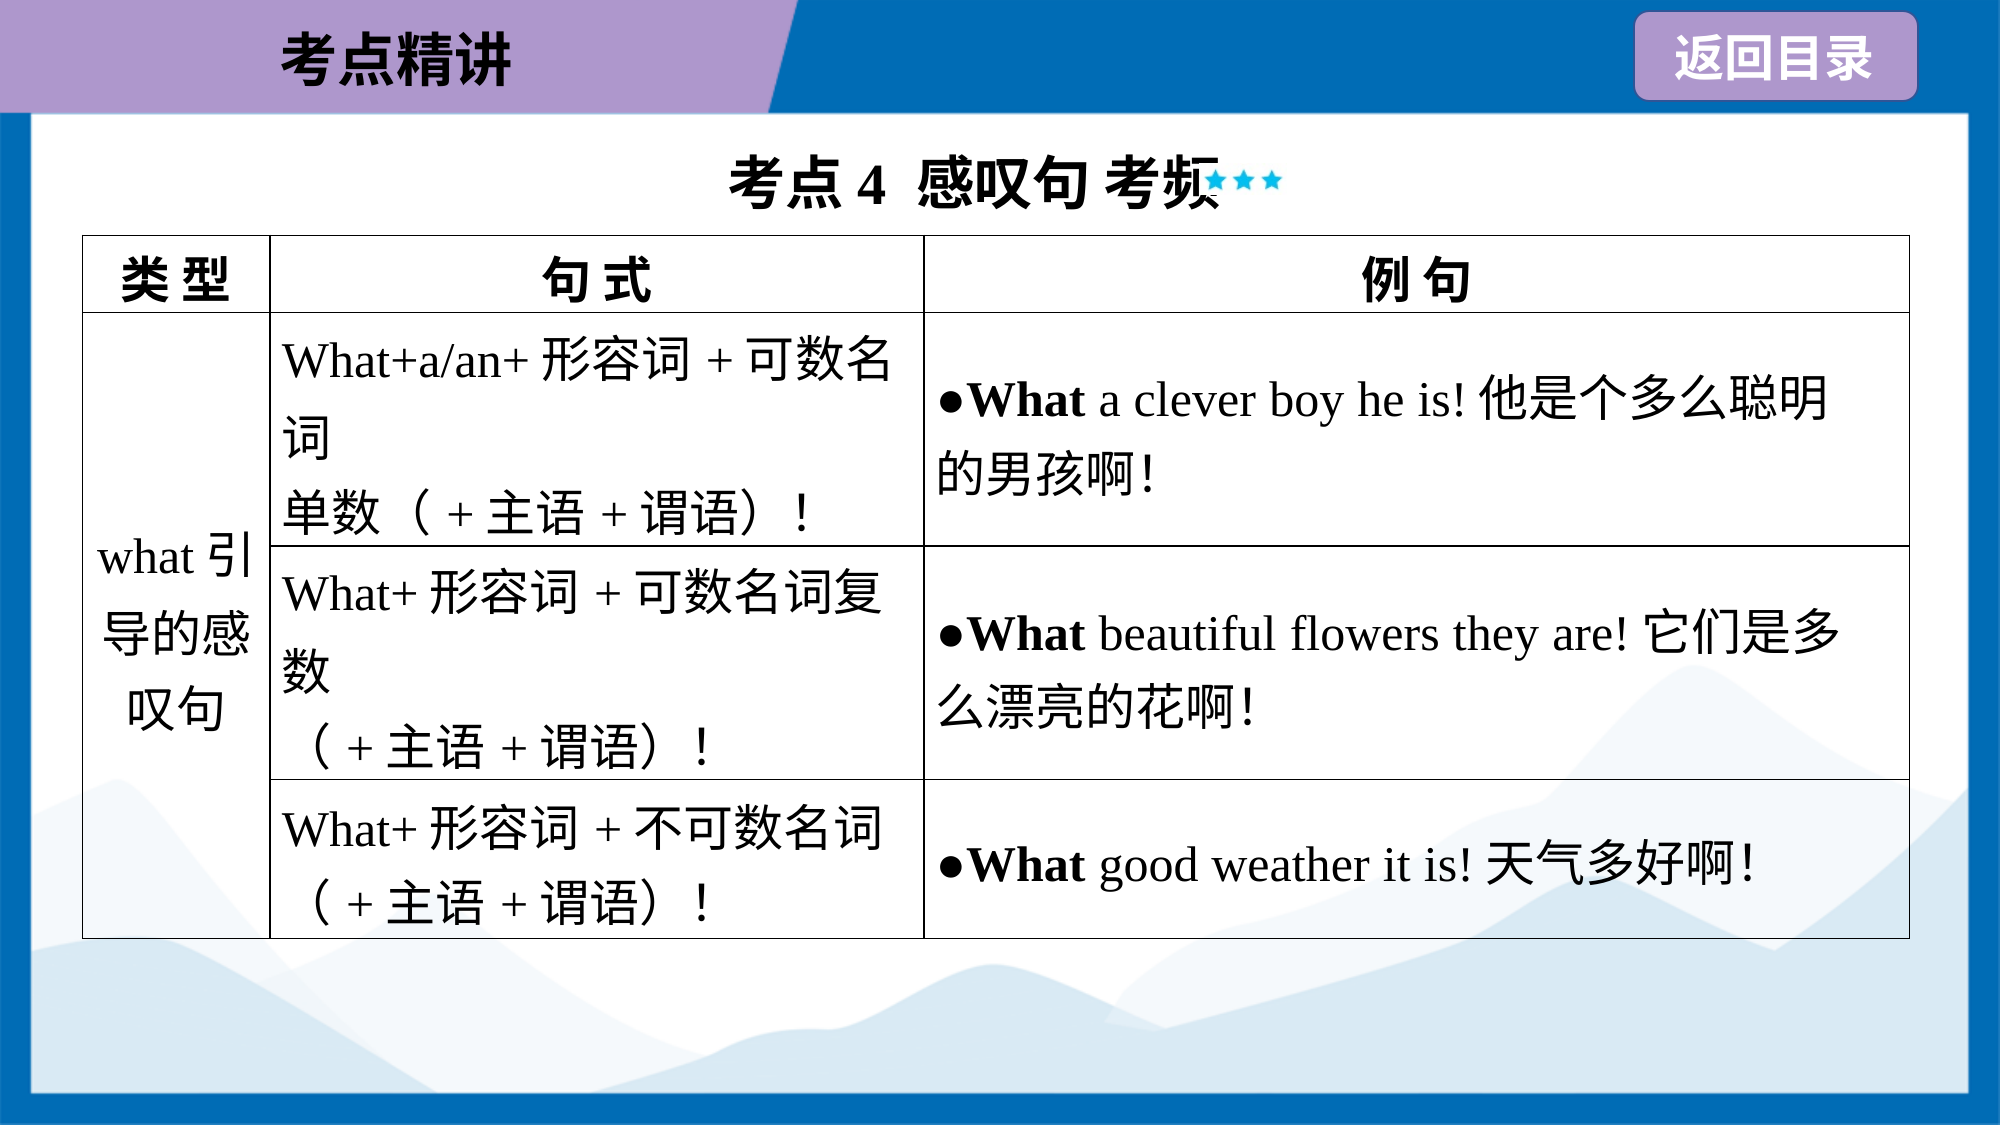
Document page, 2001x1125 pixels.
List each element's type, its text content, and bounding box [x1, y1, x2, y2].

table_header 句 式 [271, 236, 923, 312]
table_cell What+形容词+可数名词复数 （+主语+谓语）！ [271, 547, 923, 779]
table_cell What+形容词+不可数名词 （+主语+谓语）！ [271, 780, 923, 938]
table_cell ●What a clever boy he is!他是个多么聪明 的男孩啊！ [925, 313, 1909, 545]
table_header 类 型 [83, 236, 269, 312]
table_header 例 句 [925, 236, 1909, 312]
text_box 考点4 感叹句 考频 . [82, 144, 1918, 215]
picture [0, 0, 2000, 1125]
table_cell what引 导的感 叹句 [83, 313, 269, 938]
table_cell What+a/an+形容词+可数名词 单数（+主语+谓语）！ [271, 313, 923, 545]
table_cell ●What good weather it is!天气多好啊！ [925, 780, 1909, 938]
table_cell ●What beautiful flowers they are!它们是多 么漂亮的花啊！ [925, 547, 1909, 779]
